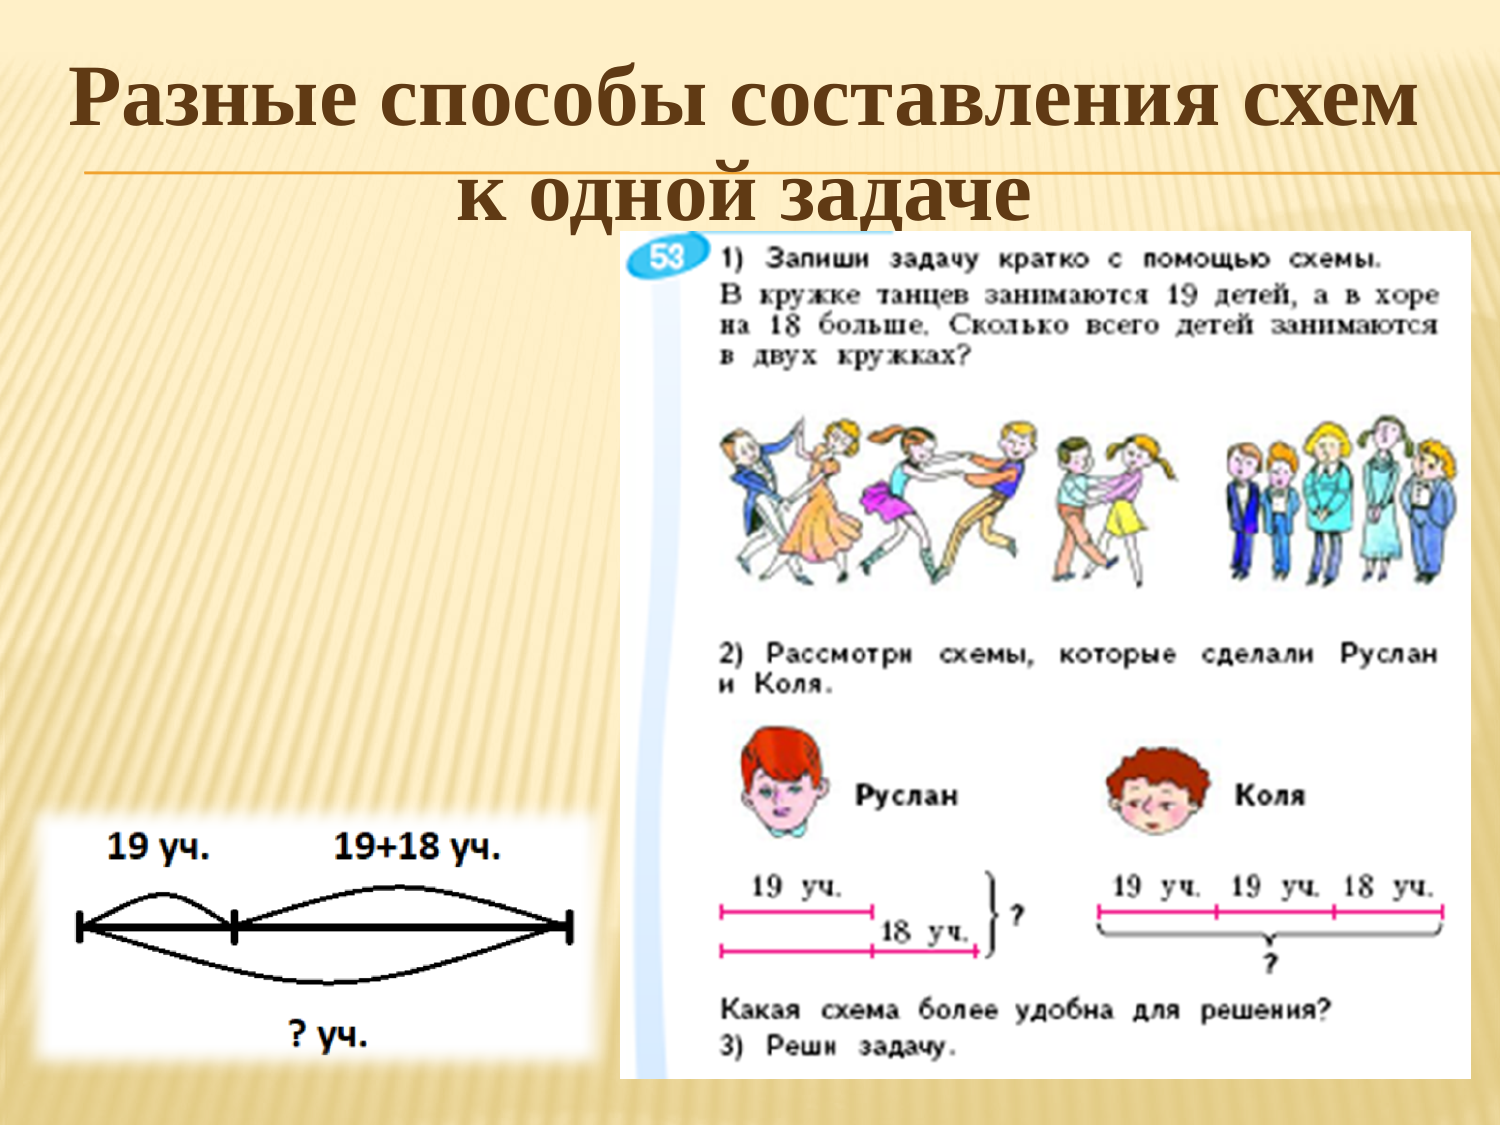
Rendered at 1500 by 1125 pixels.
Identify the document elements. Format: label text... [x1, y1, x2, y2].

picture [619, 231, 1471, 1080]
picture [18, 795, 614, 1080]
text_box Разные способы составления схем к одной задаче [41, 42, 1447, 247]
